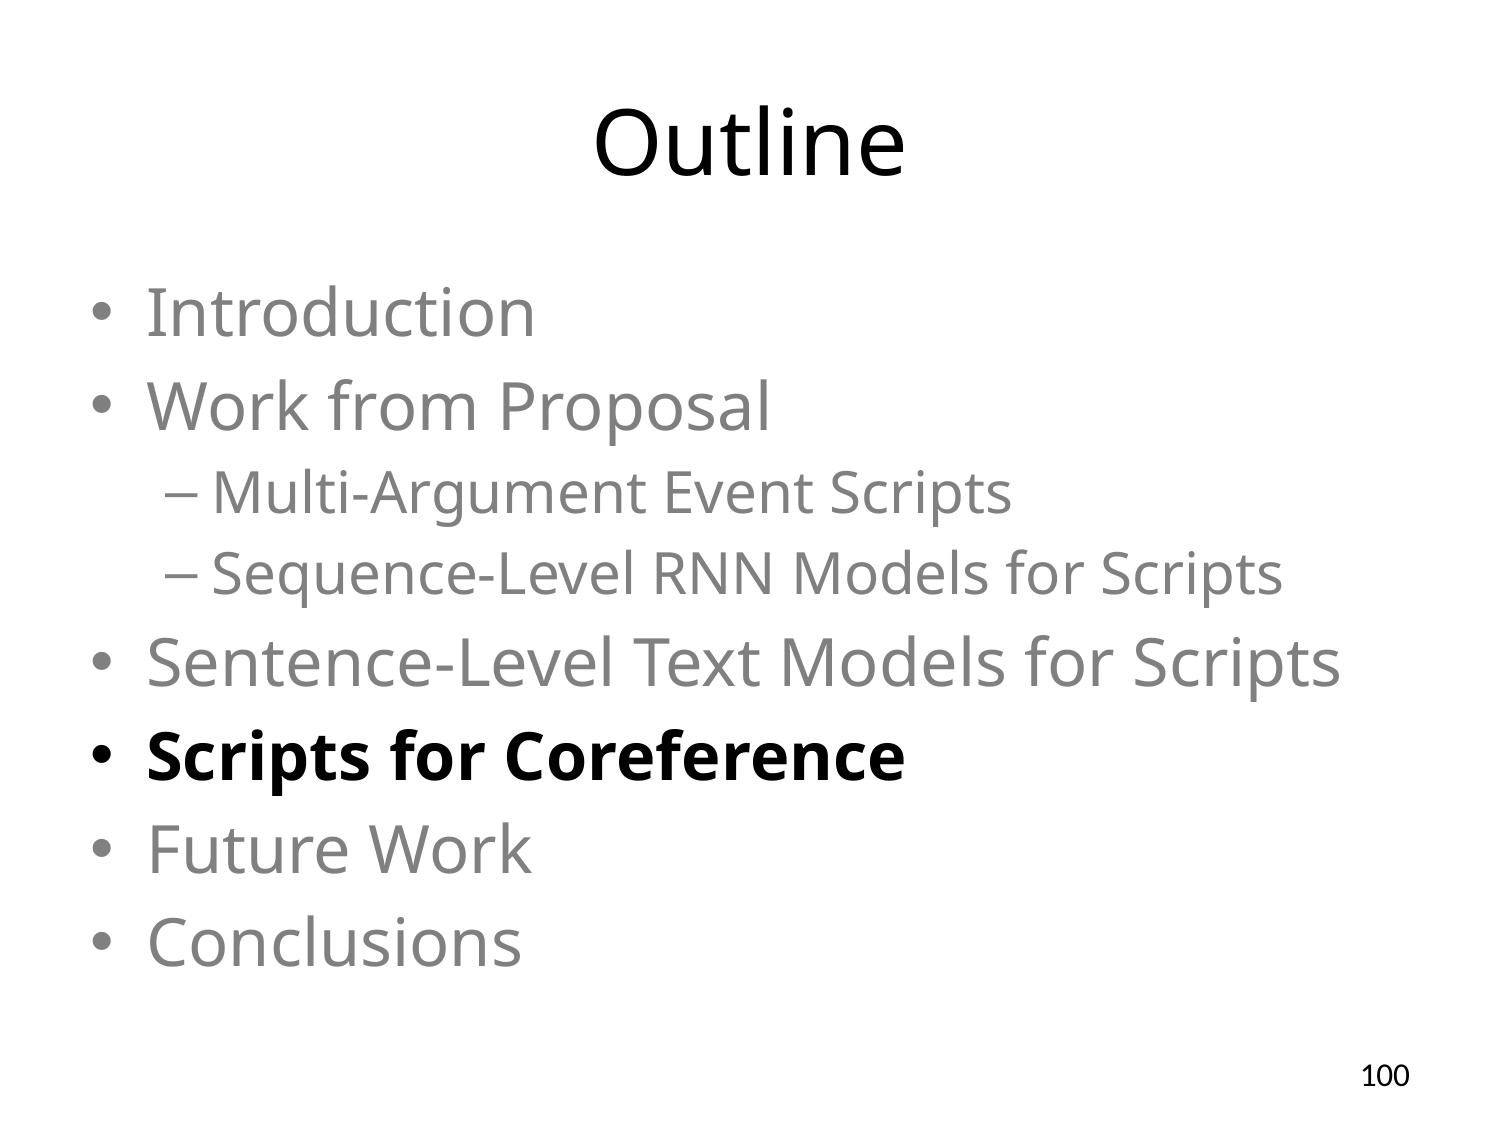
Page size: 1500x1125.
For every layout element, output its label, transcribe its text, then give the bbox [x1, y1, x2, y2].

slide_number 100 [1074, 1042, 1425, 1103]
list Introduction Work from Proposal Multi-Argument Event Scripts Sequence-Level RNN Models for Scripts Sentence-Level Text Models for Scripts Scripts for Coreference Future Work Conclusions [75, 262, 1425, 1005]
title Outline [75, 45, 1425, 233]
